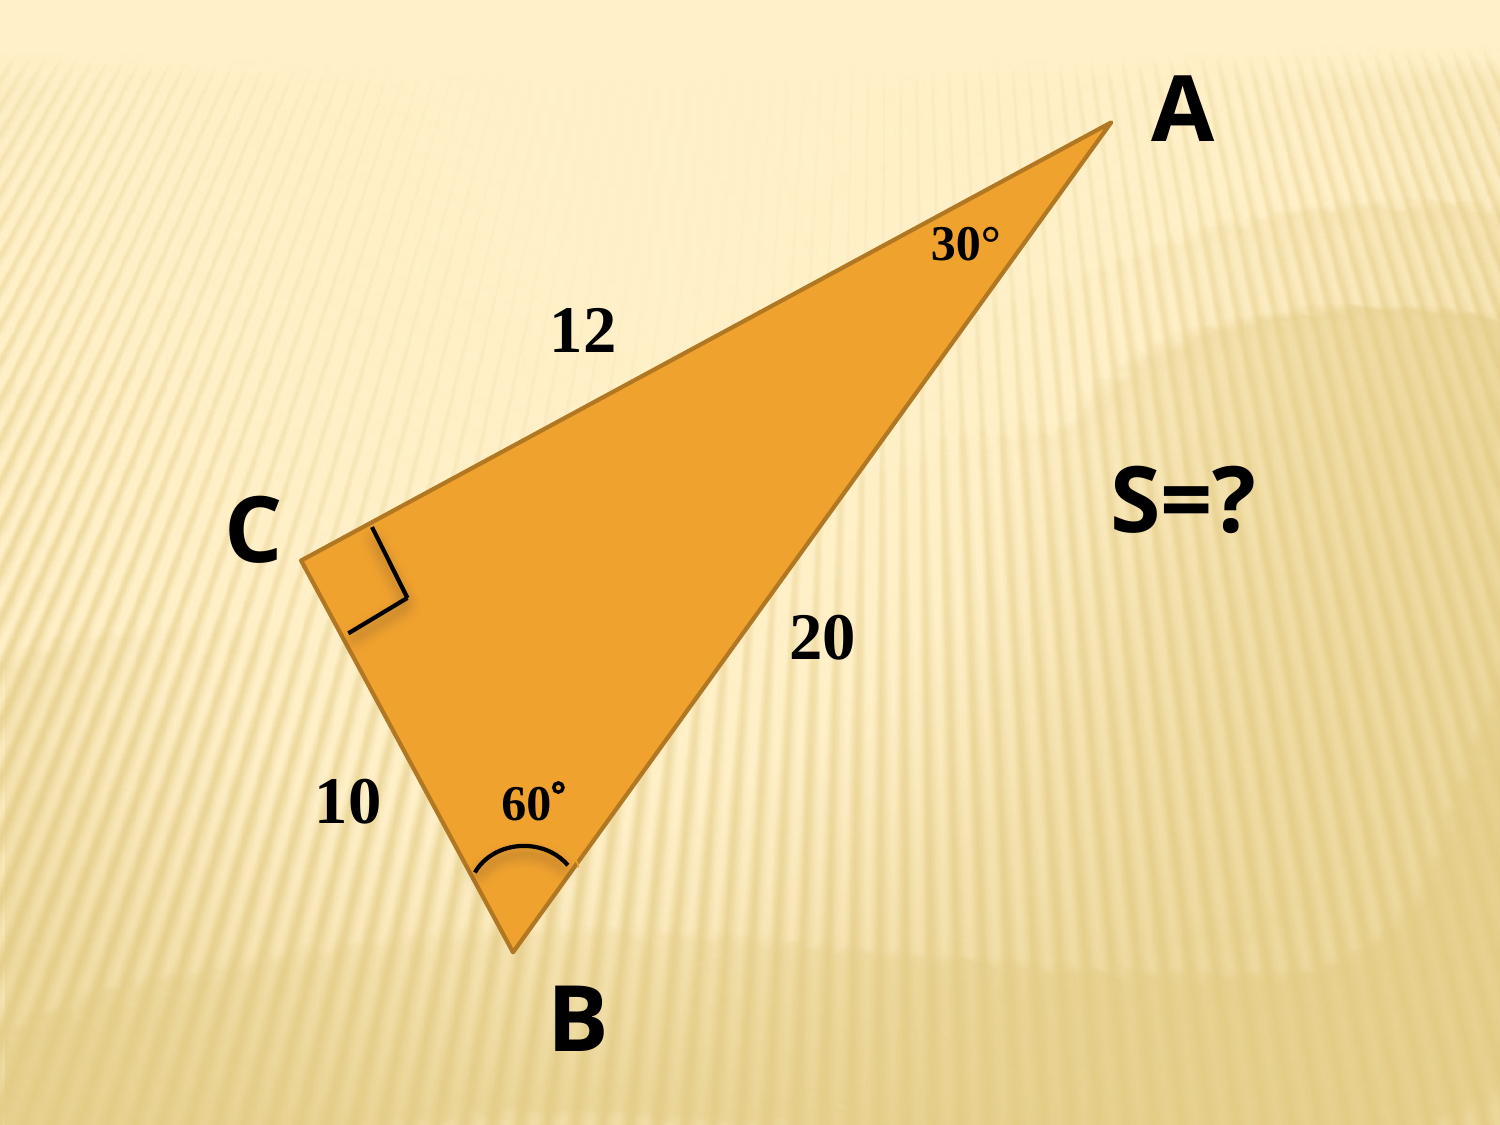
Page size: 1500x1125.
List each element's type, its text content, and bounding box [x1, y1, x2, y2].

text_box 10 [300, 750, 397, 845]
text_box [544, 845, 580, 868]
text_box C [209, 463, 298, 589]
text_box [347, 597, 408, 634]
text_box 20 [774, 585, 872, 681]
text_box A [1136, 42, 1230, 168]
text_box 30° [916, 203, 1016, 278]
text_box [371, 526, 408, 597]
text_box B [532, 952, 624, 1077]
text_box 60 [486, 763, 580, 838]
text_box [477, 885, 565, 955]
text_box [957, 120, 1113, 259]
text_box 12 [535, 278, 632, 374]
text_box S=? [1095, 433, 1272, 559]
text_box [473, 843, 570, 894]
text_box [299, 225, 1002, 874]
